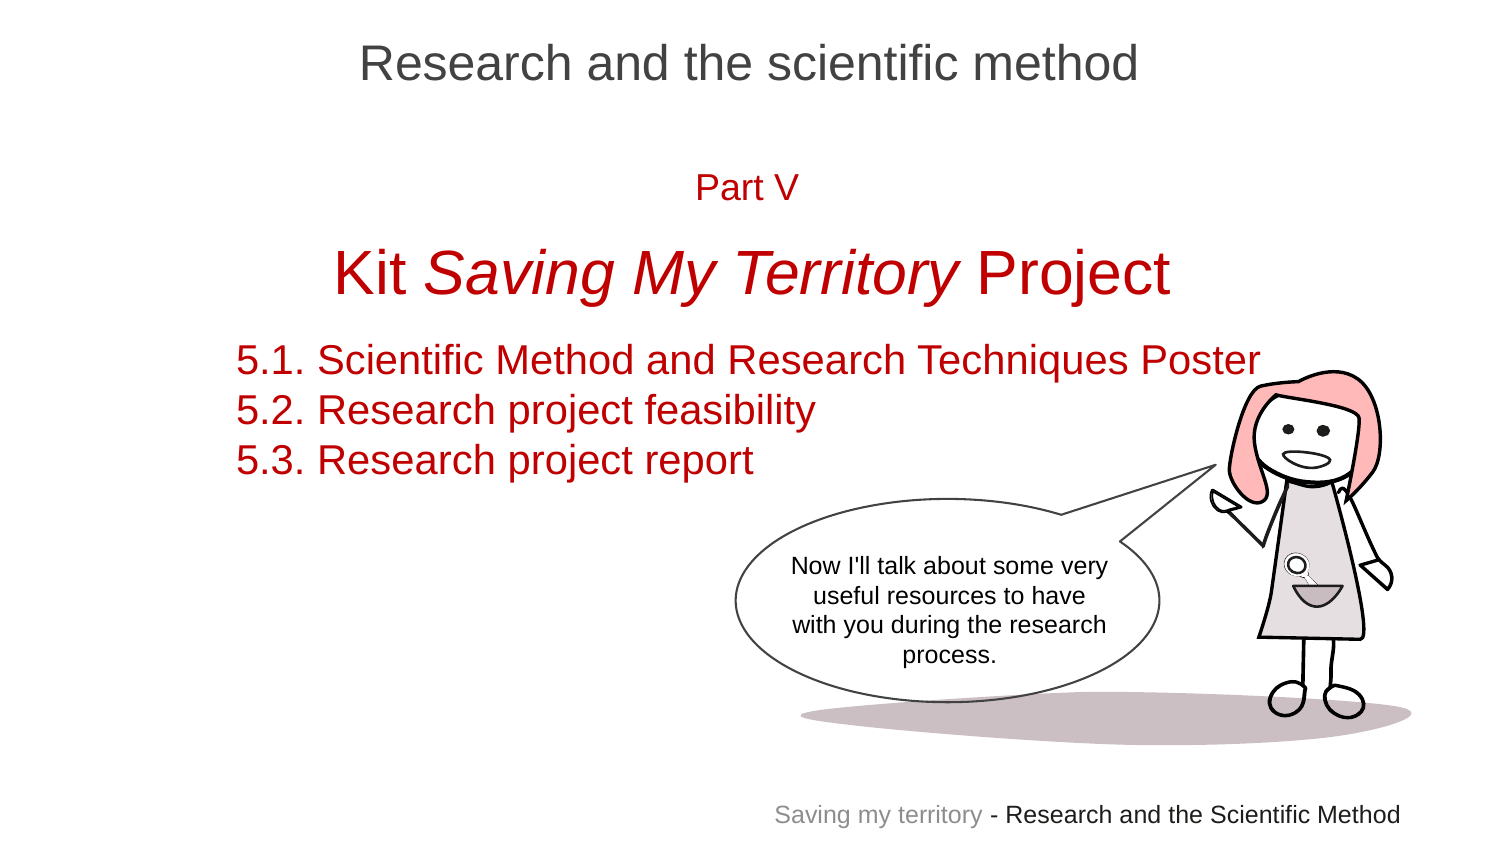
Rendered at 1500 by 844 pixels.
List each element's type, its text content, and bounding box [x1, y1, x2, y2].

text_box Saving my territory - Research and the Scientific Method [88, 790, 1417, 844]
text_box [823, 683, 1072, 703]
text_box Part V Kit Saving My Territory Project 5.1. Scientific Method and Research Techniques Poster 5.2. Research project feasibility 5.3. Research project report [88, 147, 1417, 747]
text_box Now I'll talk about some very useful resources to have with you during the research process. [752, 534, 1127, 683]
title Research and the scientific method [0, 20, 1499, 106]
text_box [1127, 546, 1160, 655]
text_box [787, 468, 1205, 536]
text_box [1210, 371, 1400, 719]
text_box [735, 561, 752, 640]
